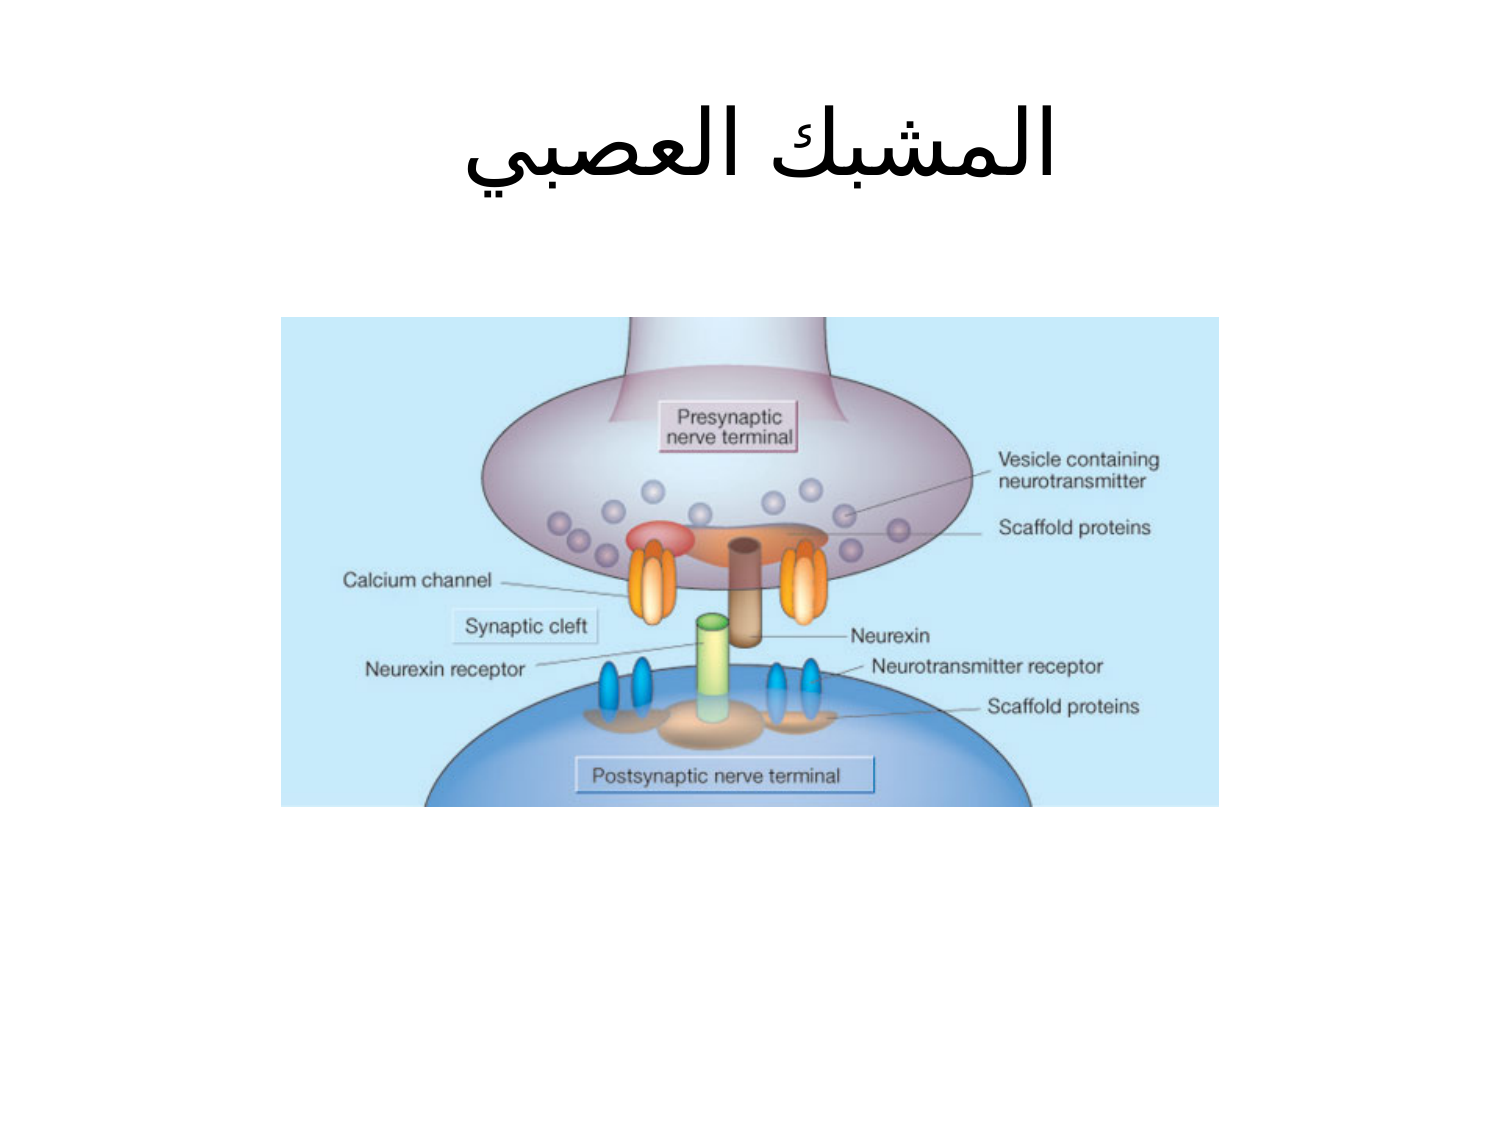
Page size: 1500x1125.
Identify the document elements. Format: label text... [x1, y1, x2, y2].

picture [281, 317, 1219, 808]
title المشبك العصبي [75, 45, 1425, 233]
